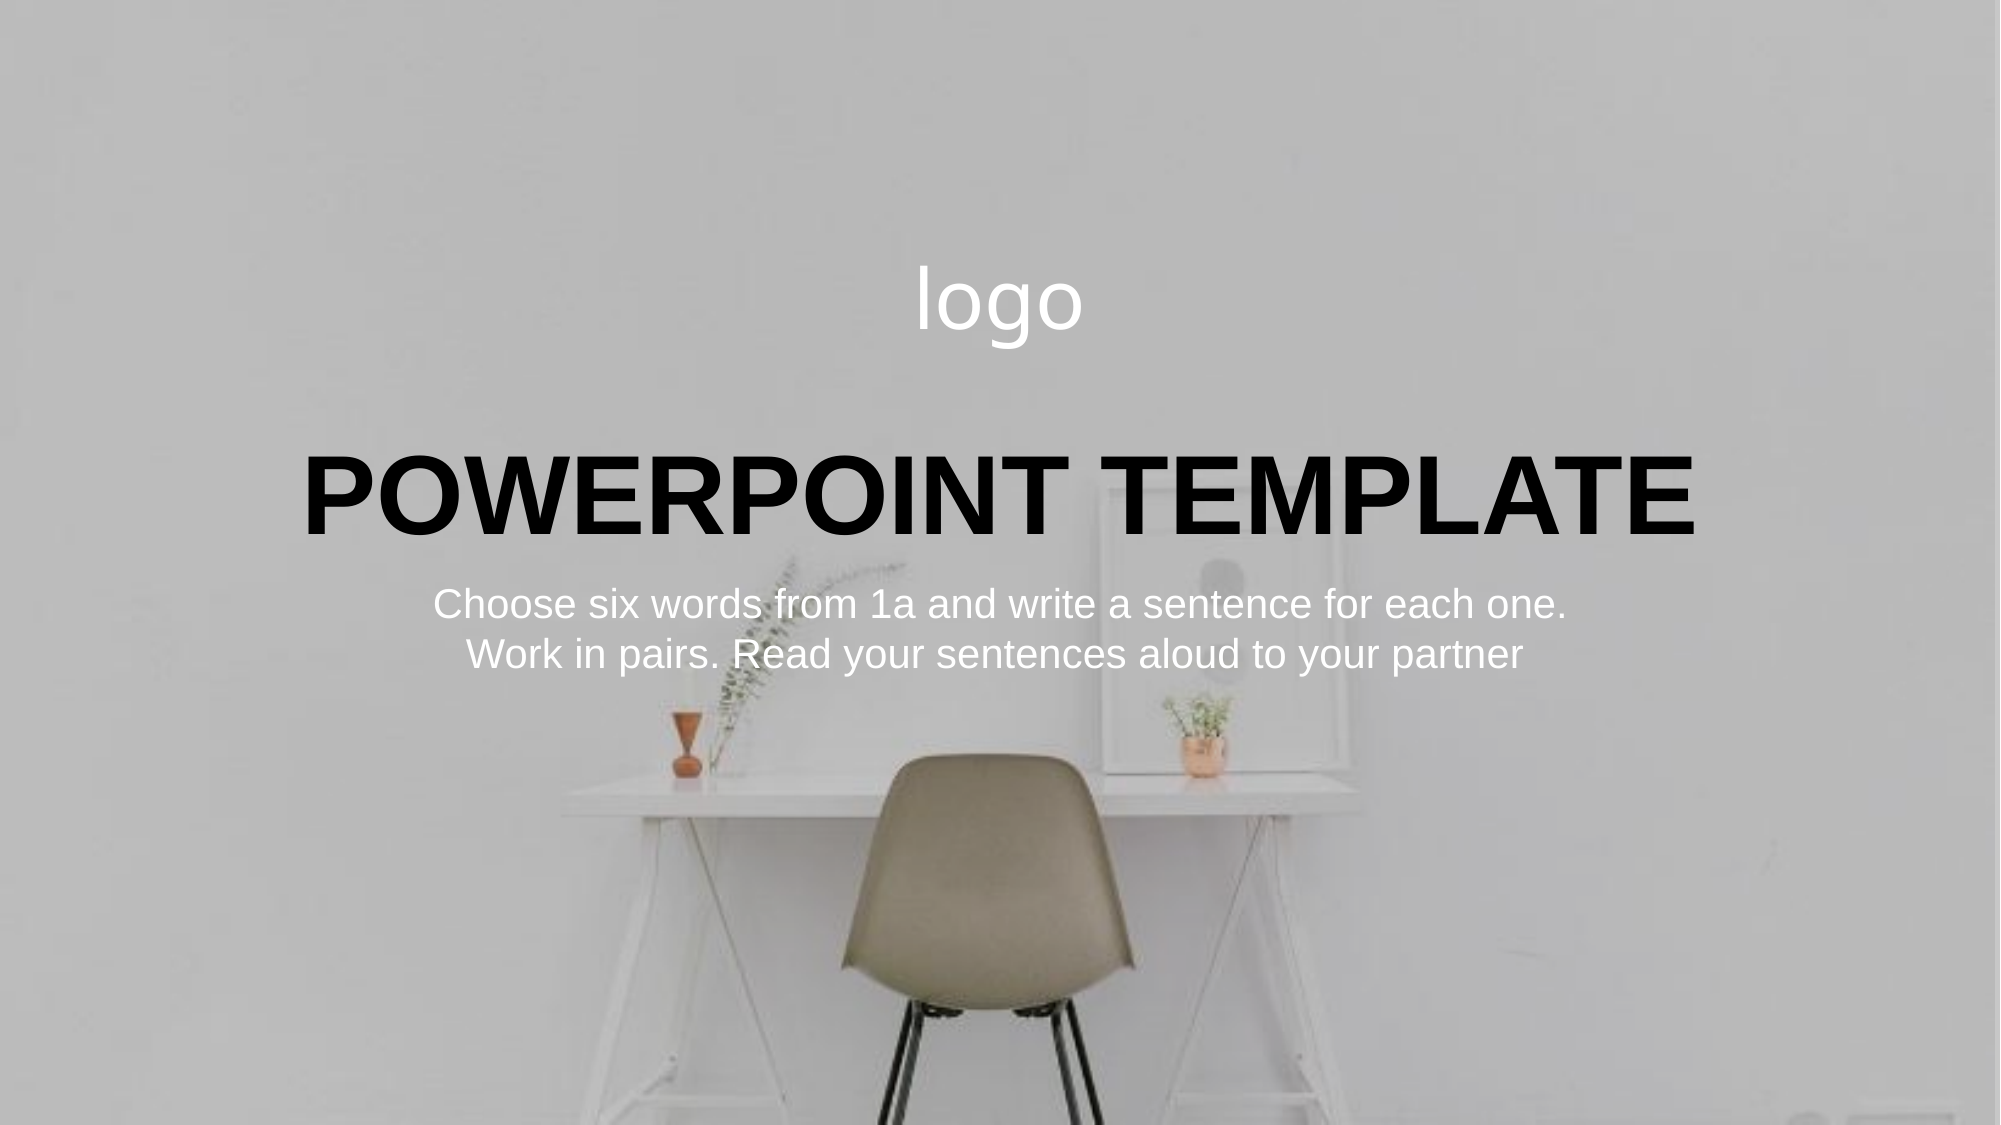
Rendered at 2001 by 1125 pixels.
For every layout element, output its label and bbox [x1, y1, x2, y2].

text_box [1995, 0, 2000, 1125]
picture [0, 0, 1995, 1125]
